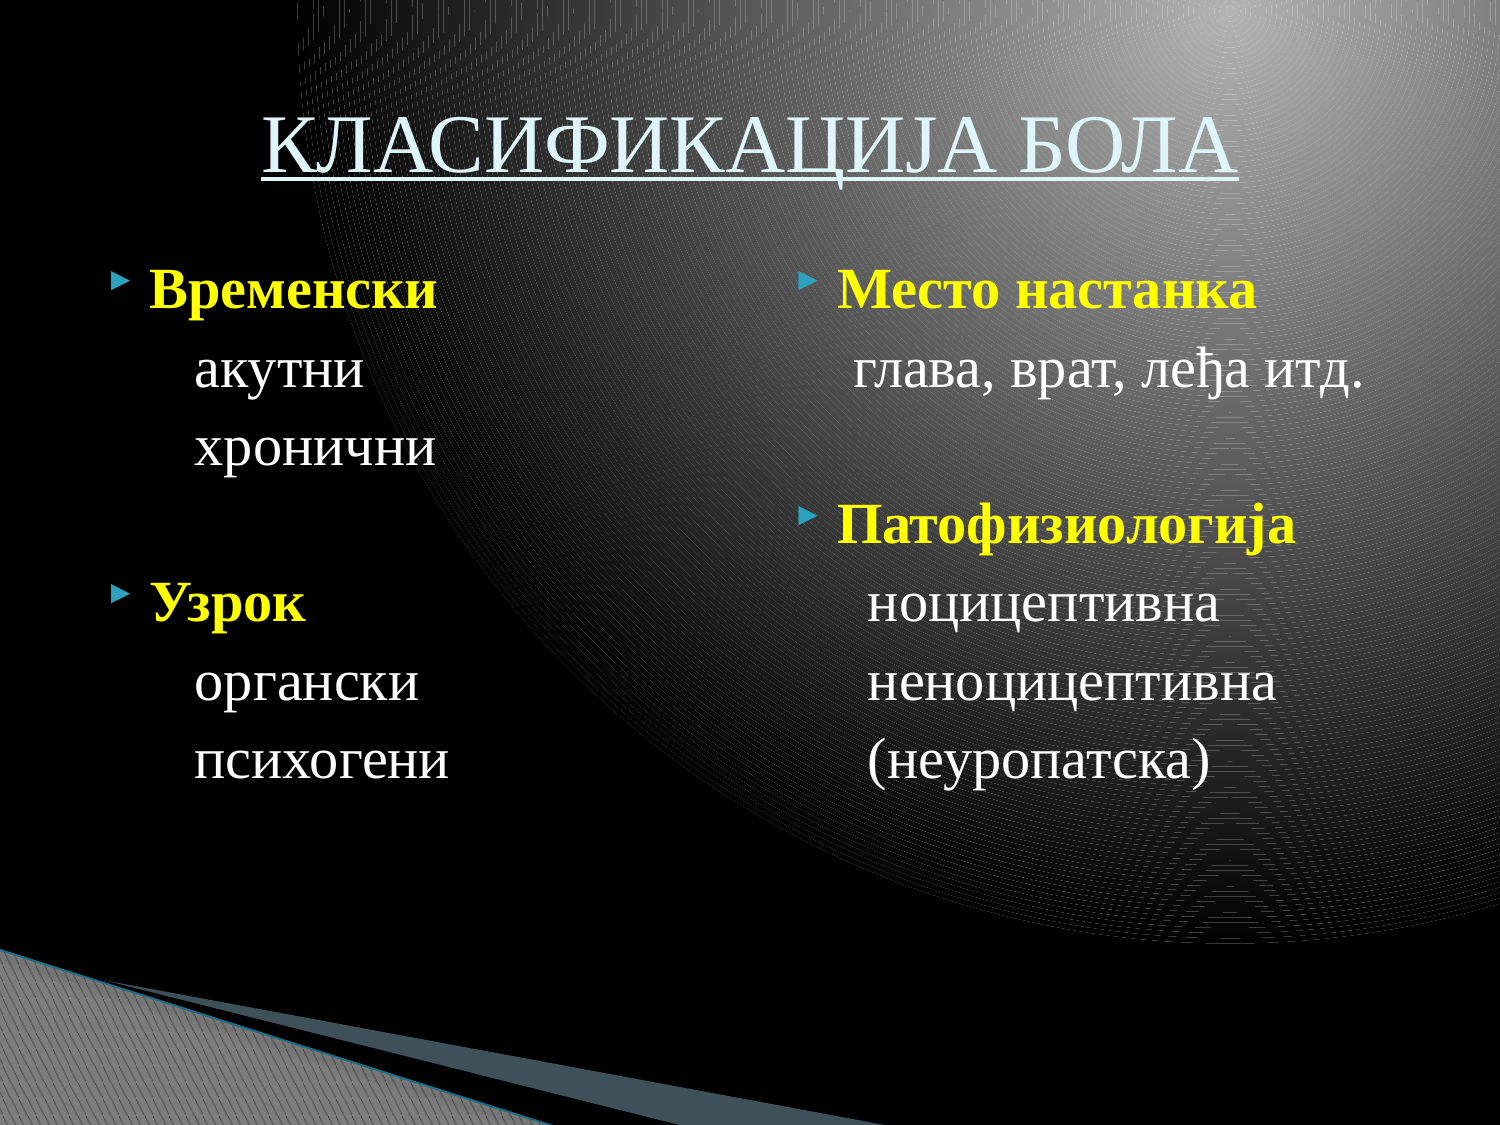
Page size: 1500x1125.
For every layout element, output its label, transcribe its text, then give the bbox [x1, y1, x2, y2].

list Временски акутни хронични Узрок органски психогени [75, 243, 738, 986]
picture [0, 952, 543, 1125]
list Место настанка глава, врат, леђа итд. Патофизиологија ноцицептивна неноцицептивна (неуропатска) [762, 243, 1425, 986]
title КЛАСИФИКАЦИЈА БОЛА [75, 45, 1425, 233]
